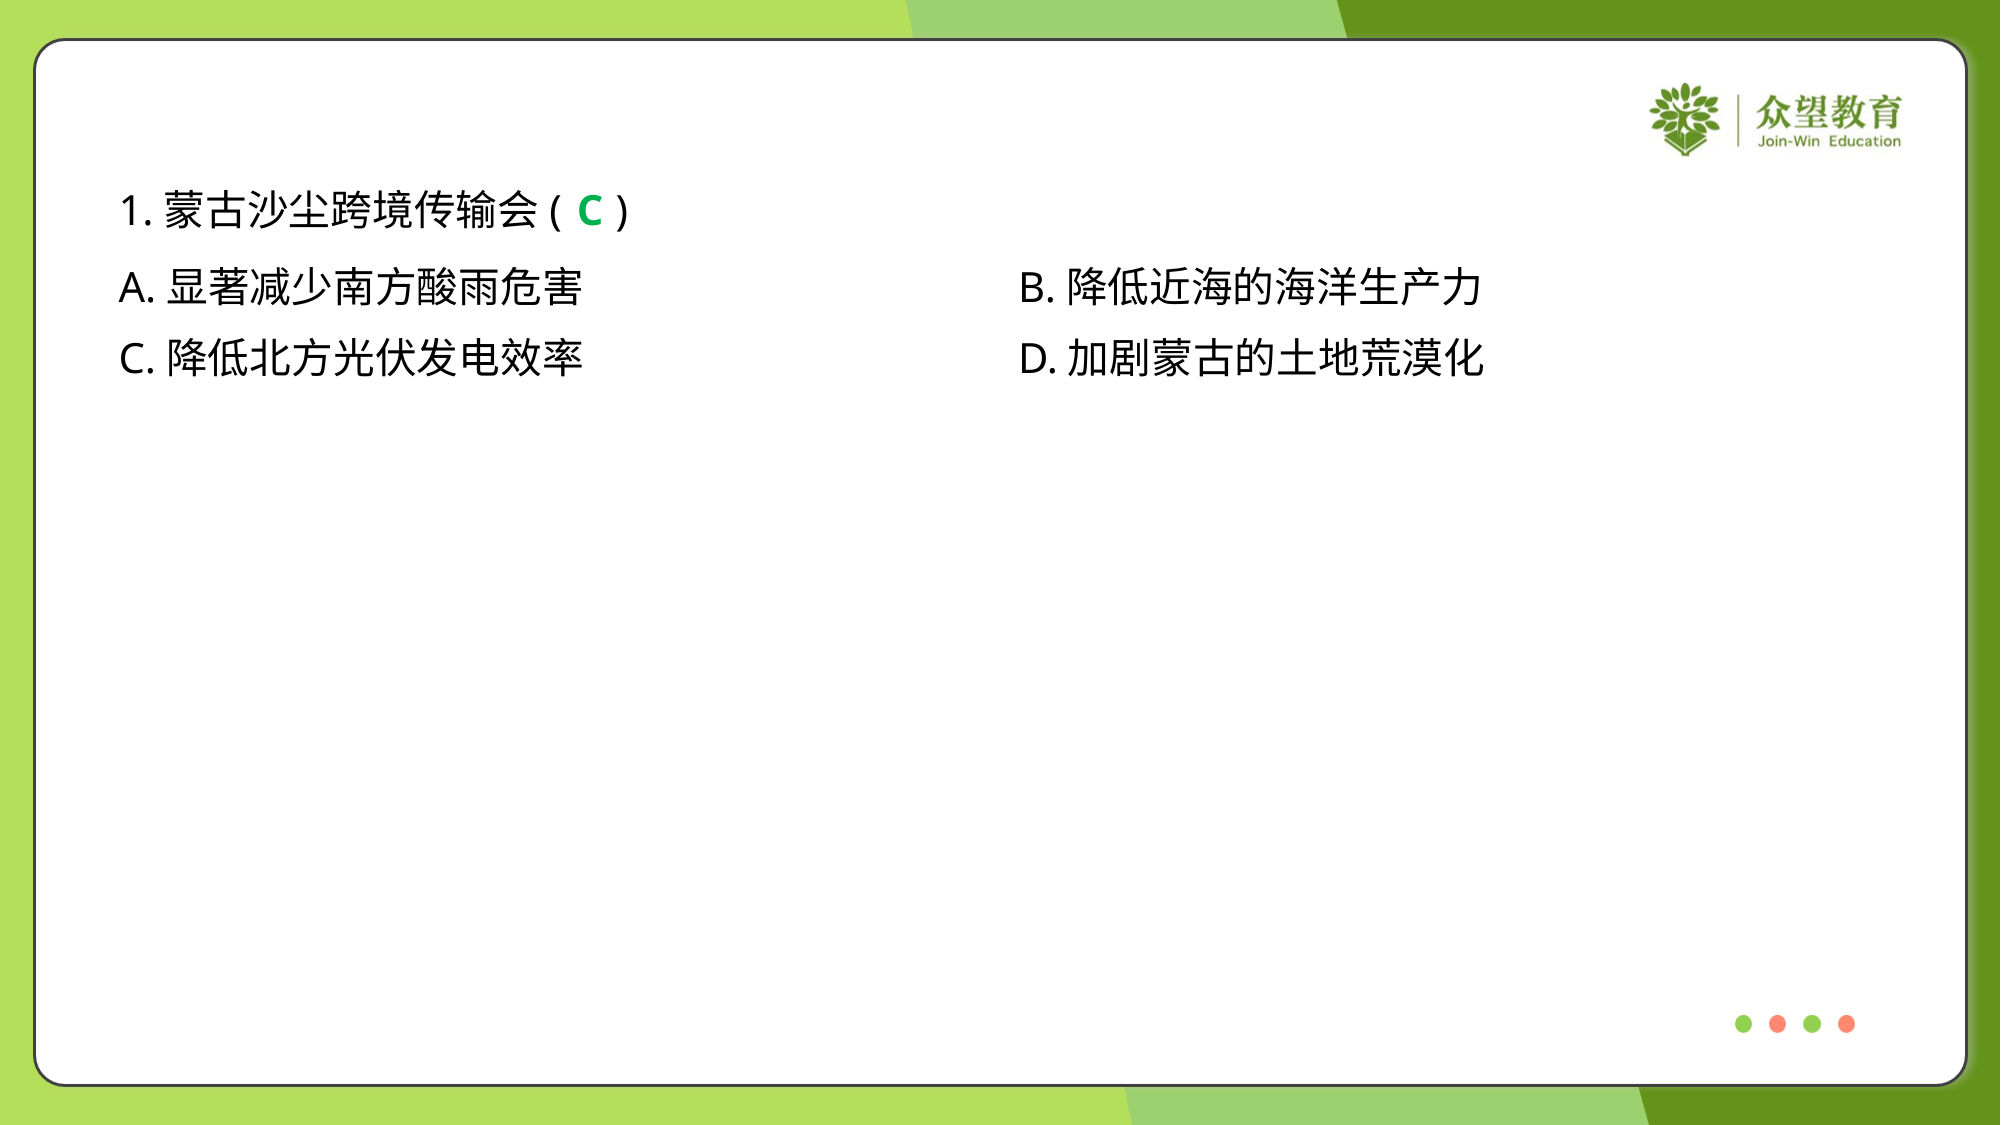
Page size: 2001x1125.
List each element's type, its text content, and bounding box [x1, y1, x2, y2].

text_box 1.蒙古沙尘跨境传输会( ) [118, 158, 560, 226]
text_box 1.蒙古沙尘跨境传输会( ) [620, 158, 1883, 226]
text_box A.显著减少南方酸雨危害 B.降低近海的海洋生产力 C.降低北方光伏发电效率 D.加剧蒙古的土地荒漠化 [118, 235, 1883, 374]
text_box C [560, 158, 620, 226]
picture [0, 0, 2000, 1125]
